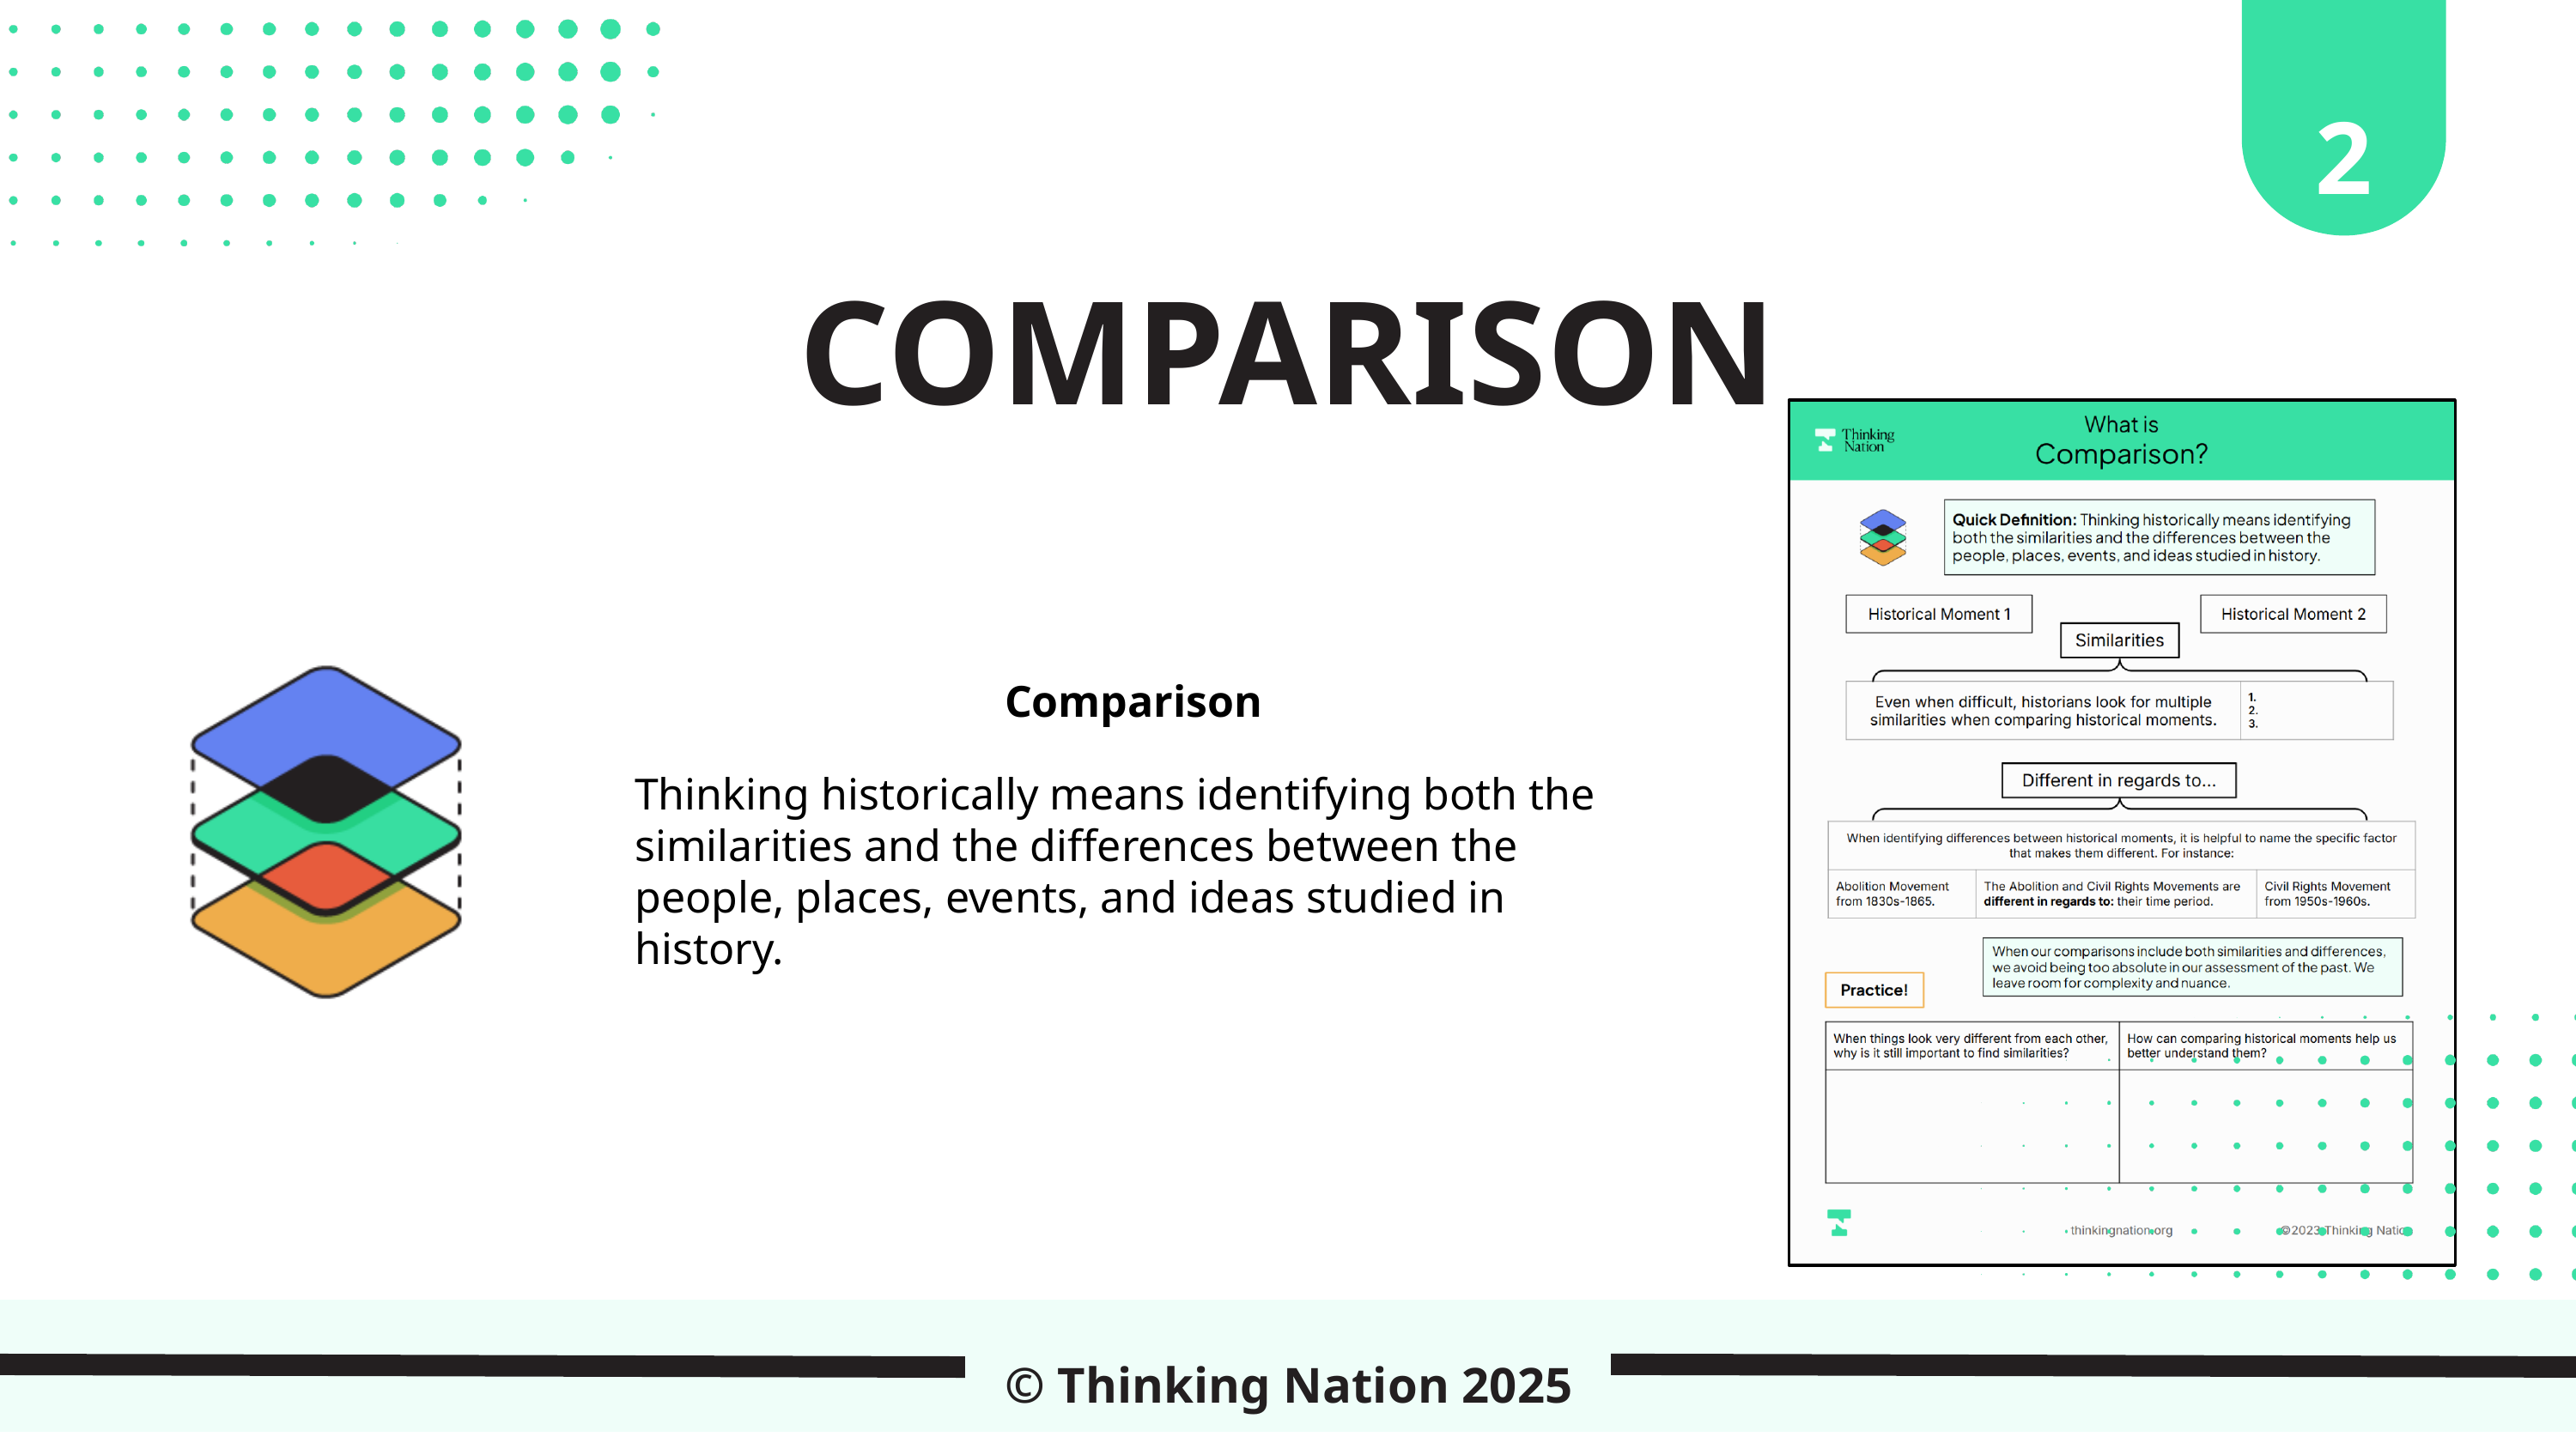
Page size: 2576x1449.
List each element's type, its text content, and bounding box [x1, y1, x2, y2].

text_box Comparison Thinking historically means identifying both the similarities and the differences between the people, places, events, and ideas studied in history. [618, 658, 1649, 1008]
text_box COMPARISON [41, 192, 2535, 433]
text_box [0, 0, 660, 246]
text_box [1938, 1013, 2576, 1299]
picture [1789, 401, 2455, 1264]
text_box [2233, 0, 2455, 236]
picture [106, 610, 550, 1054]
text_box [0, 1299, 2576, 1433]
